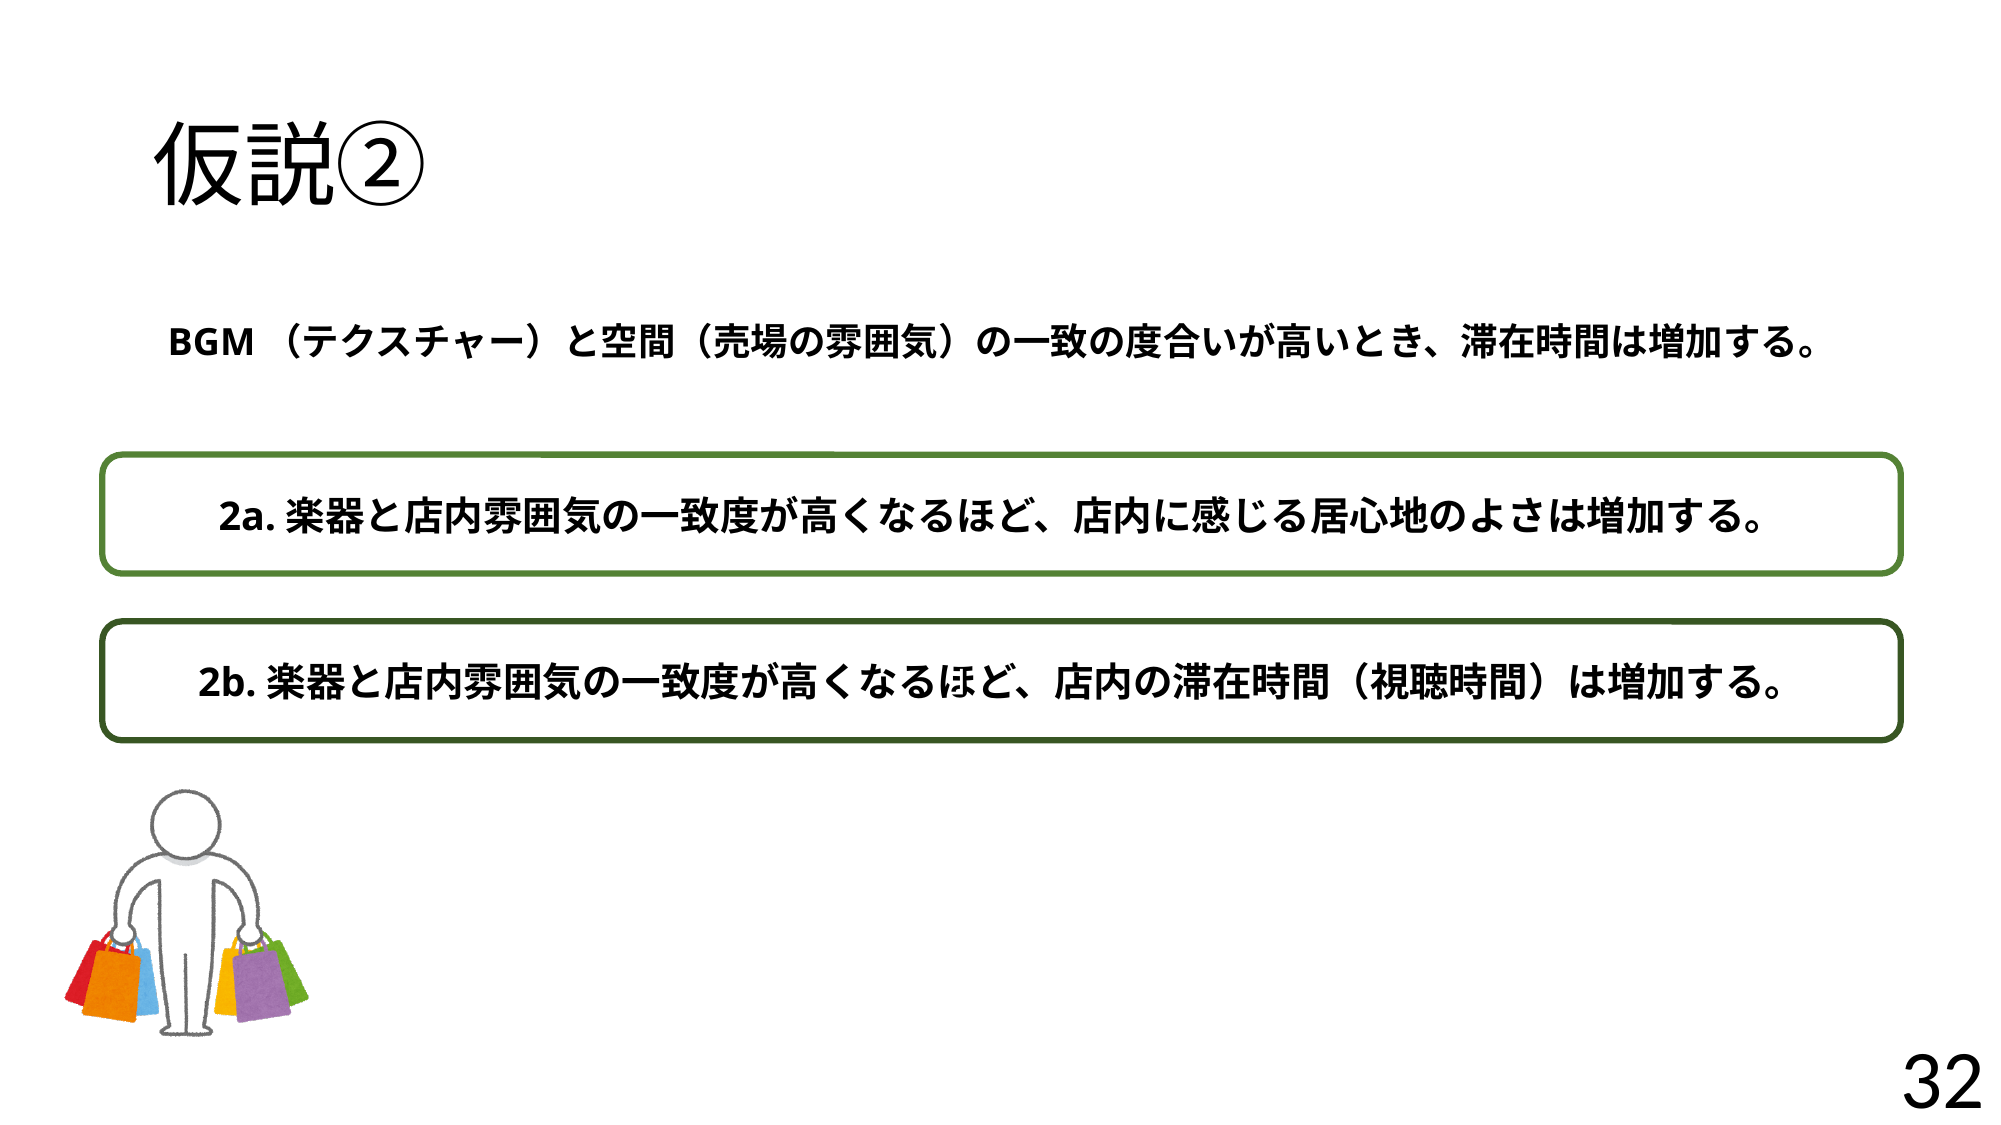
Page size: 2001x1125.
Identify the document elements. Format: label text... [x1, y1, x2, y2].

text_box 」 [935, 644, 1004, 707]
text_box 2a.楽器と店内雰囲気の一致度が高くなるほど、店内に感じる居心地のよさは増加する。 [101, 453, 1902, 575]
title 仮説② [137, 59, 1863, 278]
text_box 2b.楽器と店内雰囲気の一致度が高くなるほど、店内の滞在時間（視聴時間）は増加する。 [101, 620, 1902, 742]
list BGM（テクスチャー）と空間（売場の雰囲気）の一致の度合いが高いとき、滞在時間は増加する。 [90, 315, 1913, 375]
slide_number 32 [1550, 1044, 2000, 1105]
picture [56, 783, 316, 1043]
